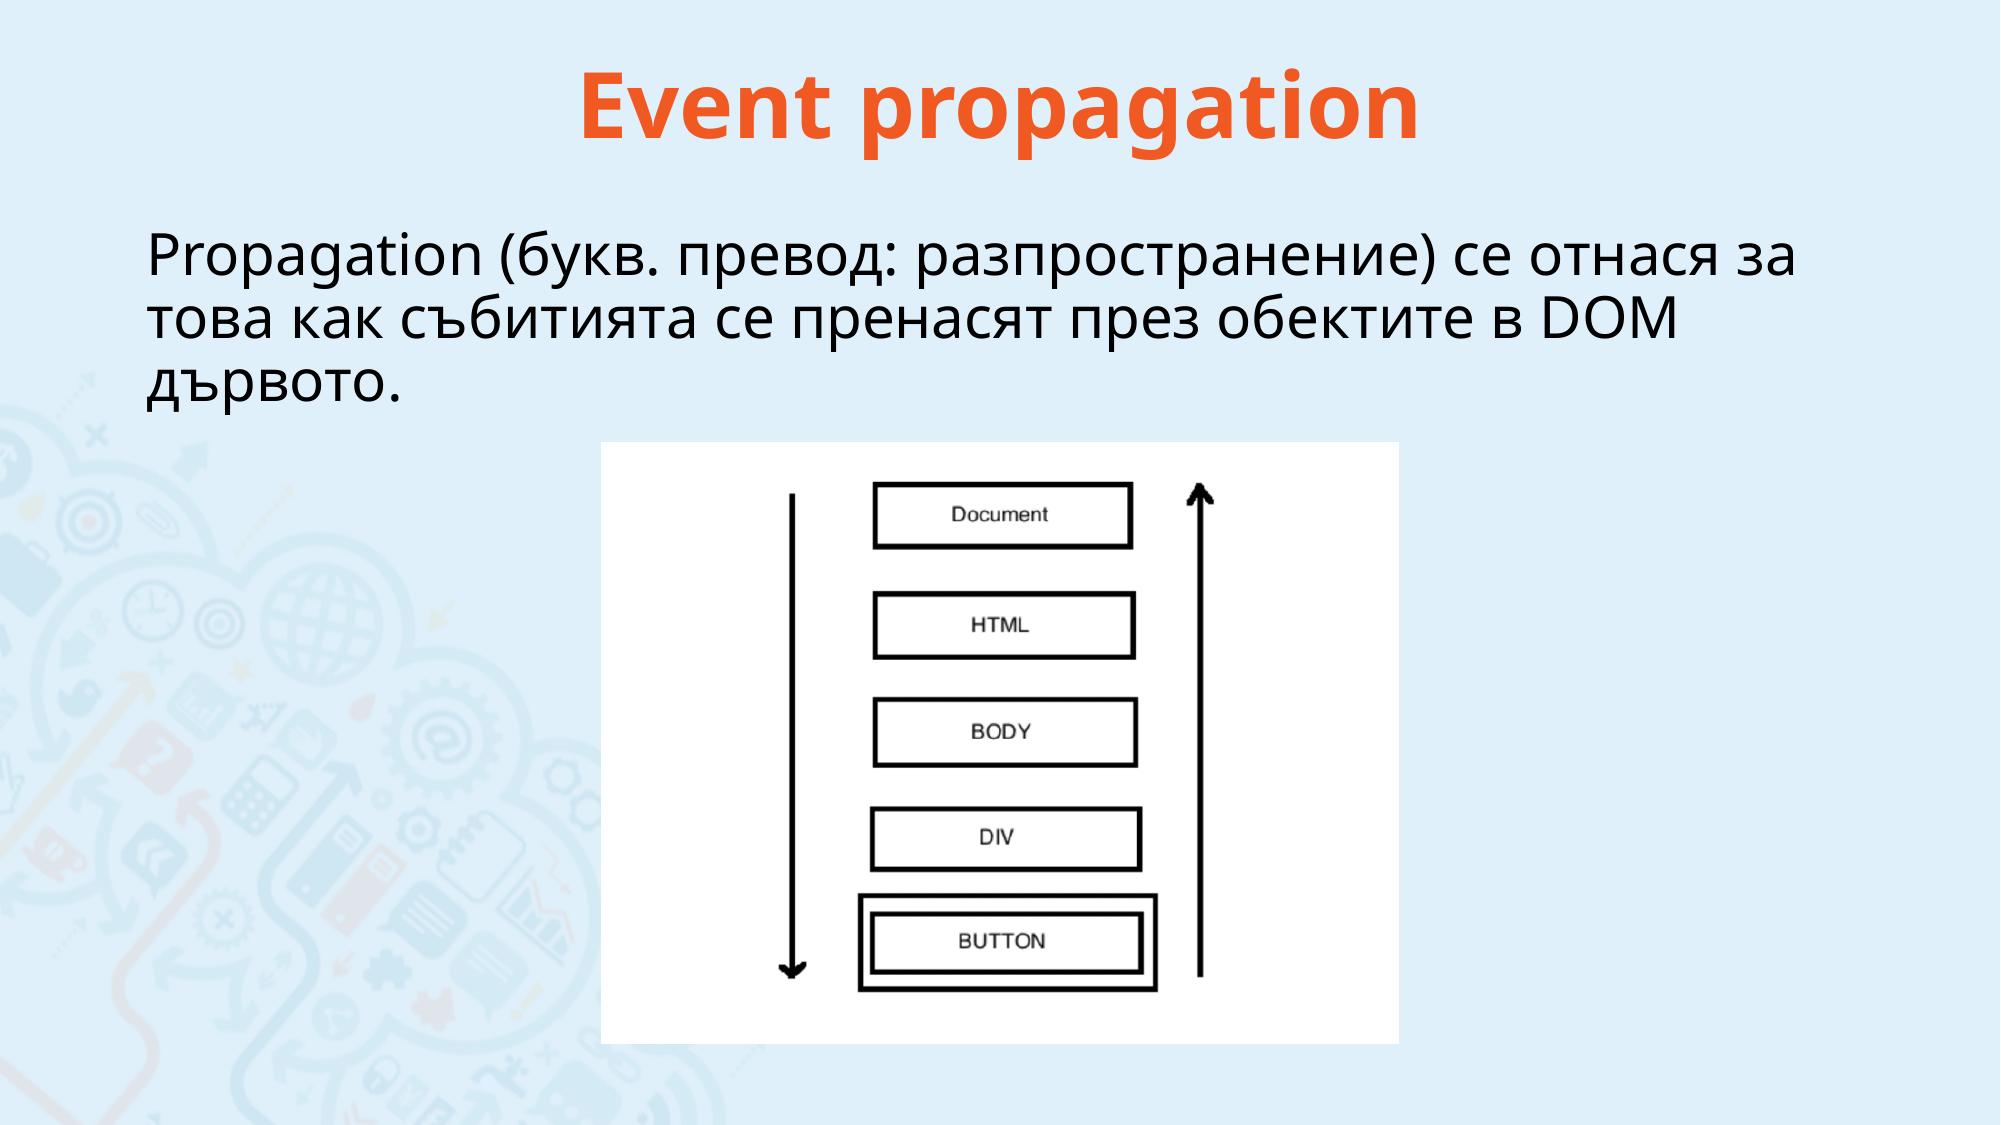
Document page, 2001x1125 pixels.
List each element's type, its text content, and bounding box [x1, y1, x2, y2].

title Event propagation [137, 0, 1863, 217]
list Propagation (букв. превод: разпространение) се отнася за това как събитията се пренасят през обектите в DOM дървото. [131, 217, 1869, 938]
picture [0, 0, 2001, 1125]
